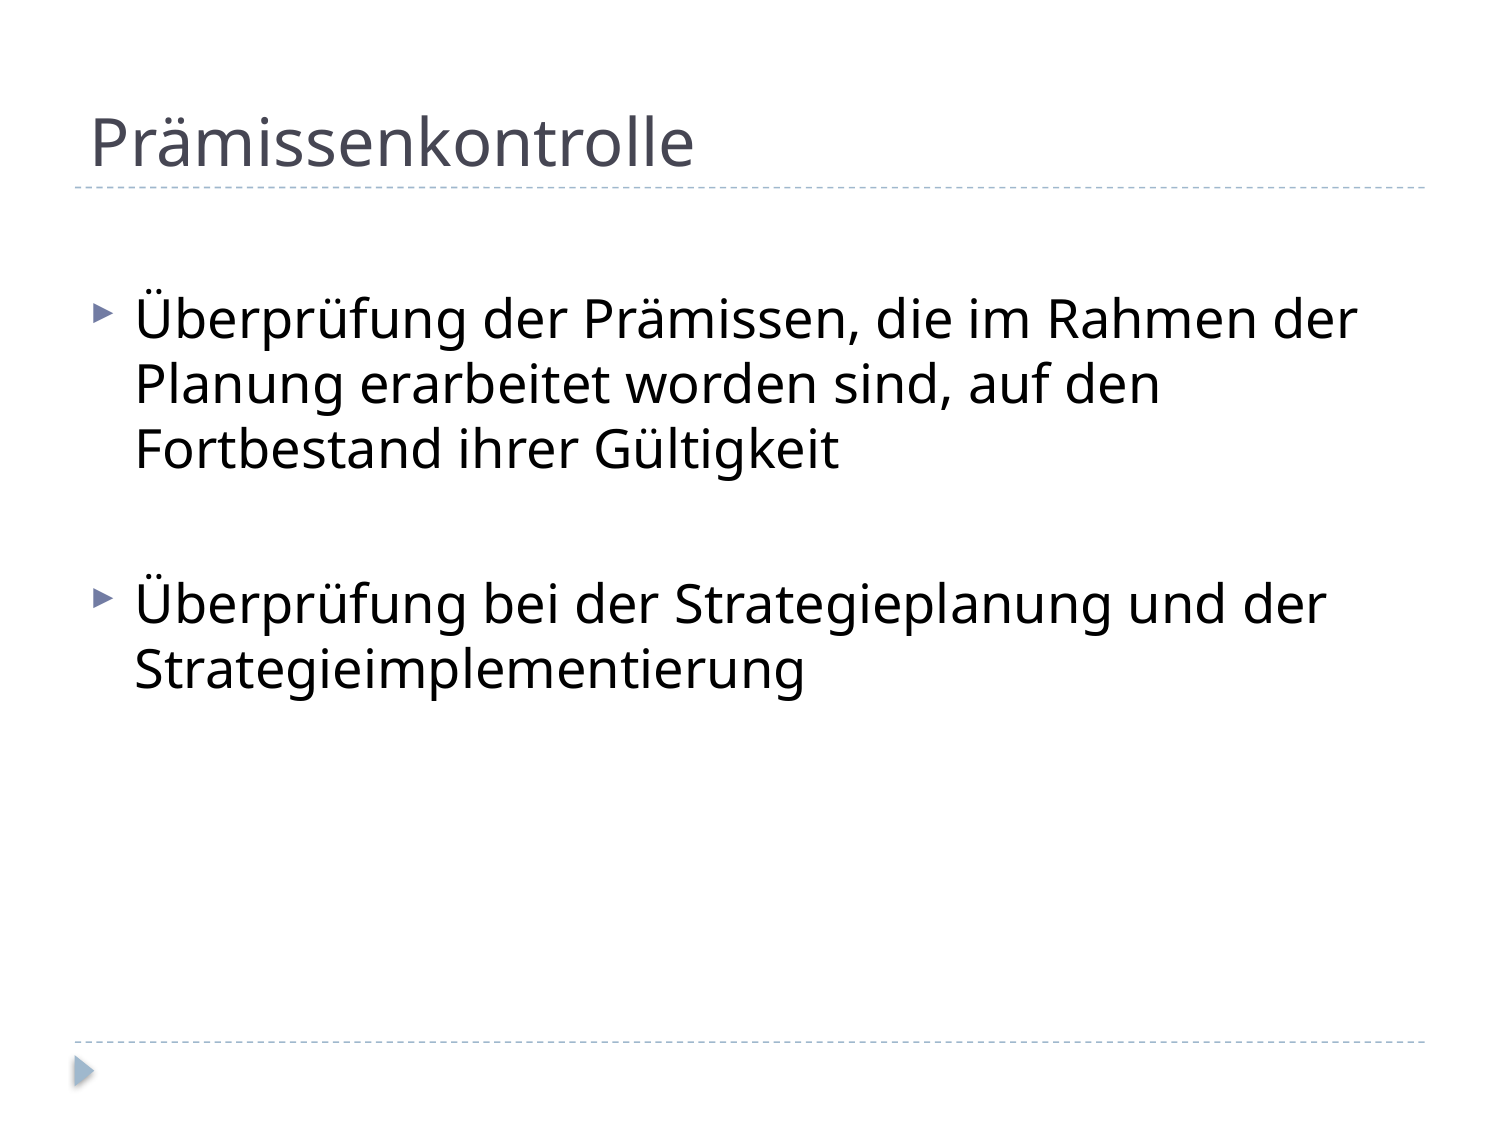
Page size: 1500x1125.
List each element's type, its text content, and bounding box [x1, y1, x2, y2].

list Überprüfung der Prämissen, die im Rahmen der Planung erarbeitet worden sind, auf den Fortbestand ihrer Gültigkeit Überprüfung bei der Strategieplanung und der Strategieimplementierung [75, 200, 1425, 1006]
title Prämissenkontrolle [75, 24, 1425, 188]
